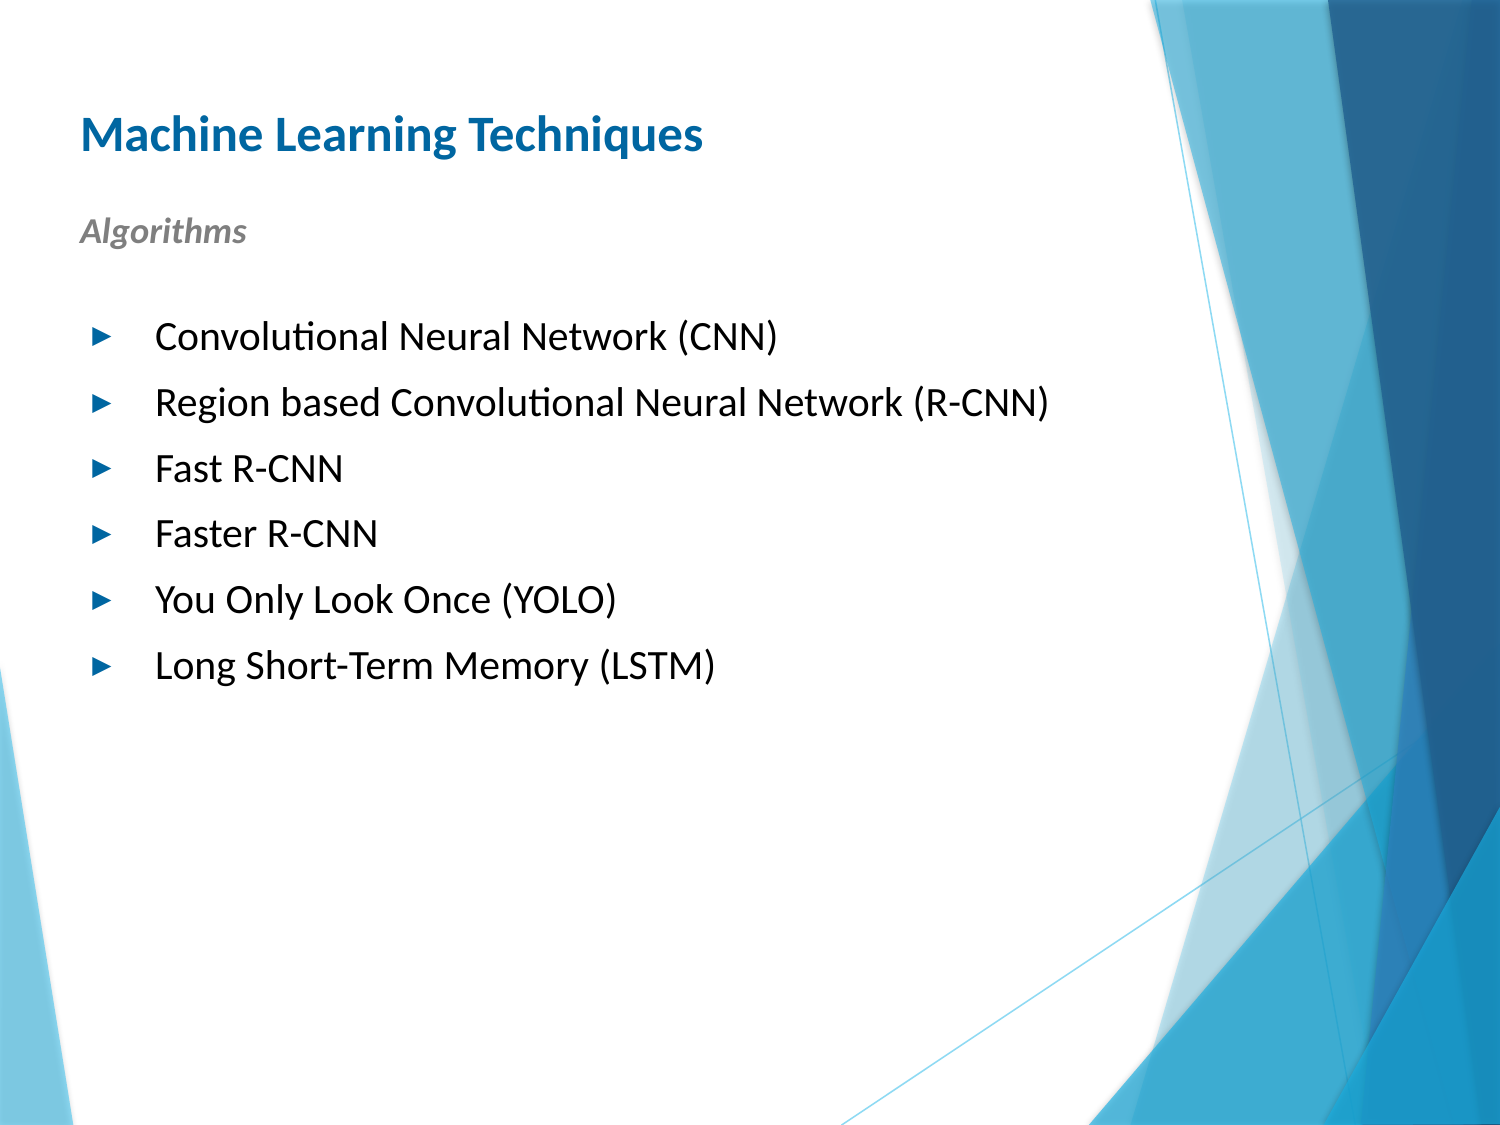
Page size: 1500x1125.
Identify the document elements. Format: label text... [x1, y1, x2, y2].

title Machine Learning Techniques [65, 92, 1447, 179]
list Convolutional Neural Network (CNN) Region based Convolutional Neural Network (R-CNN) Fast R-CNN Faster R-CNN You Only Look Once (YOLO) Long Short-Term Memory (LSTM) [65, 299, 1447, 980]
subtitle Algorithms [65, 196, 1447, 266]
